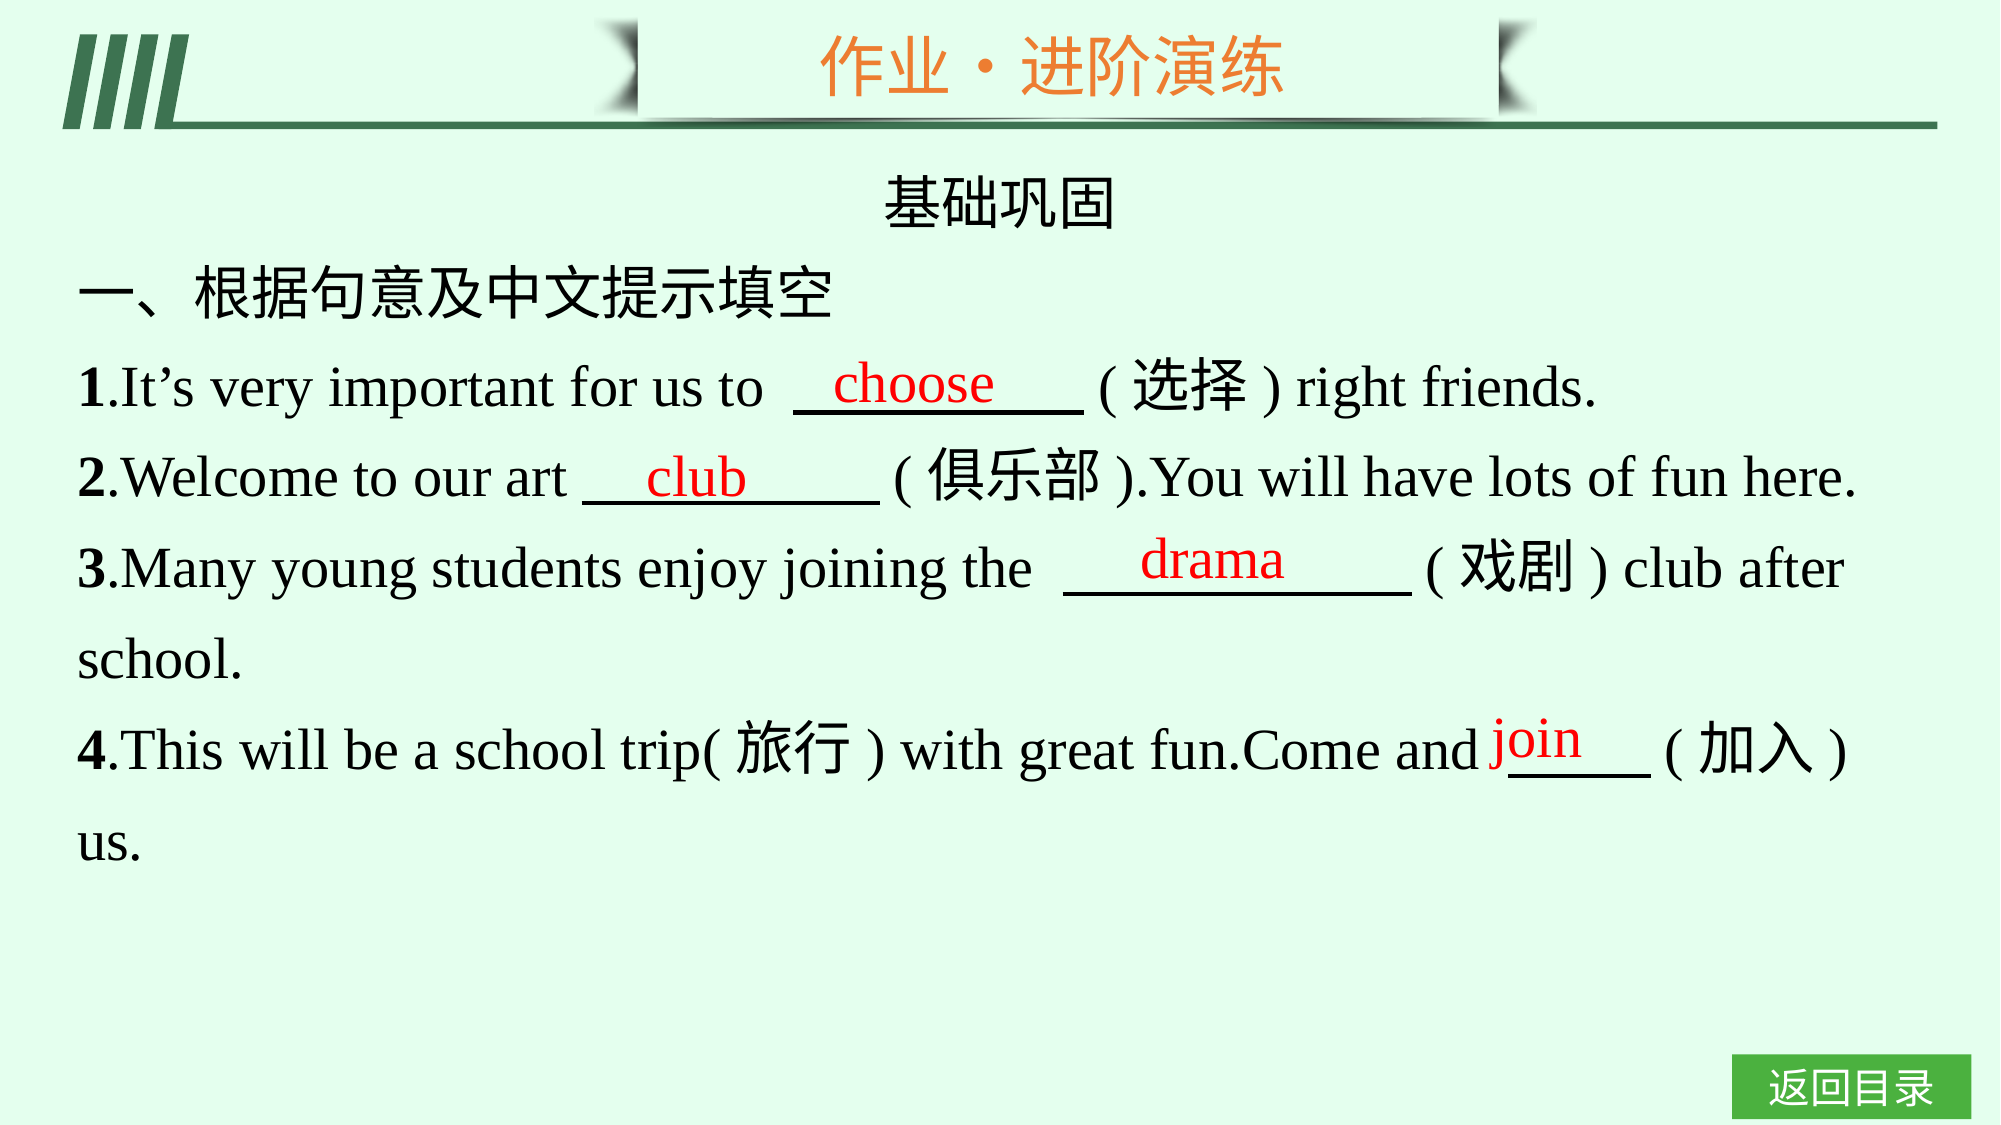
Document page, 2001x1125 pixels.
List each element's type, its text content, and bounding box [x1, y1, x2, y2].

text_box 基础巩固 一、根据句意及中文提示填空 1.It’s very important for us to (选择) right friends. 2.Welcome to our art (俱乐部).You will have lots of fun here. 3.Many young students enjoy joining the (戏剧) club after school. 4.This will be a school trip(旅行) with great fun.Come and (加入) us. [62, 137, 1938, 880]
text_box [594, 16, 1537, 127]
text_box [62, 34, 1938, 130]
text_box join [1476, 677, 1598, 777]
text_box club [632, 417, 763, 516]
text_box choose [818, 323, 1011, 422]
text_box drama [1125, 499, 1373, 598]
